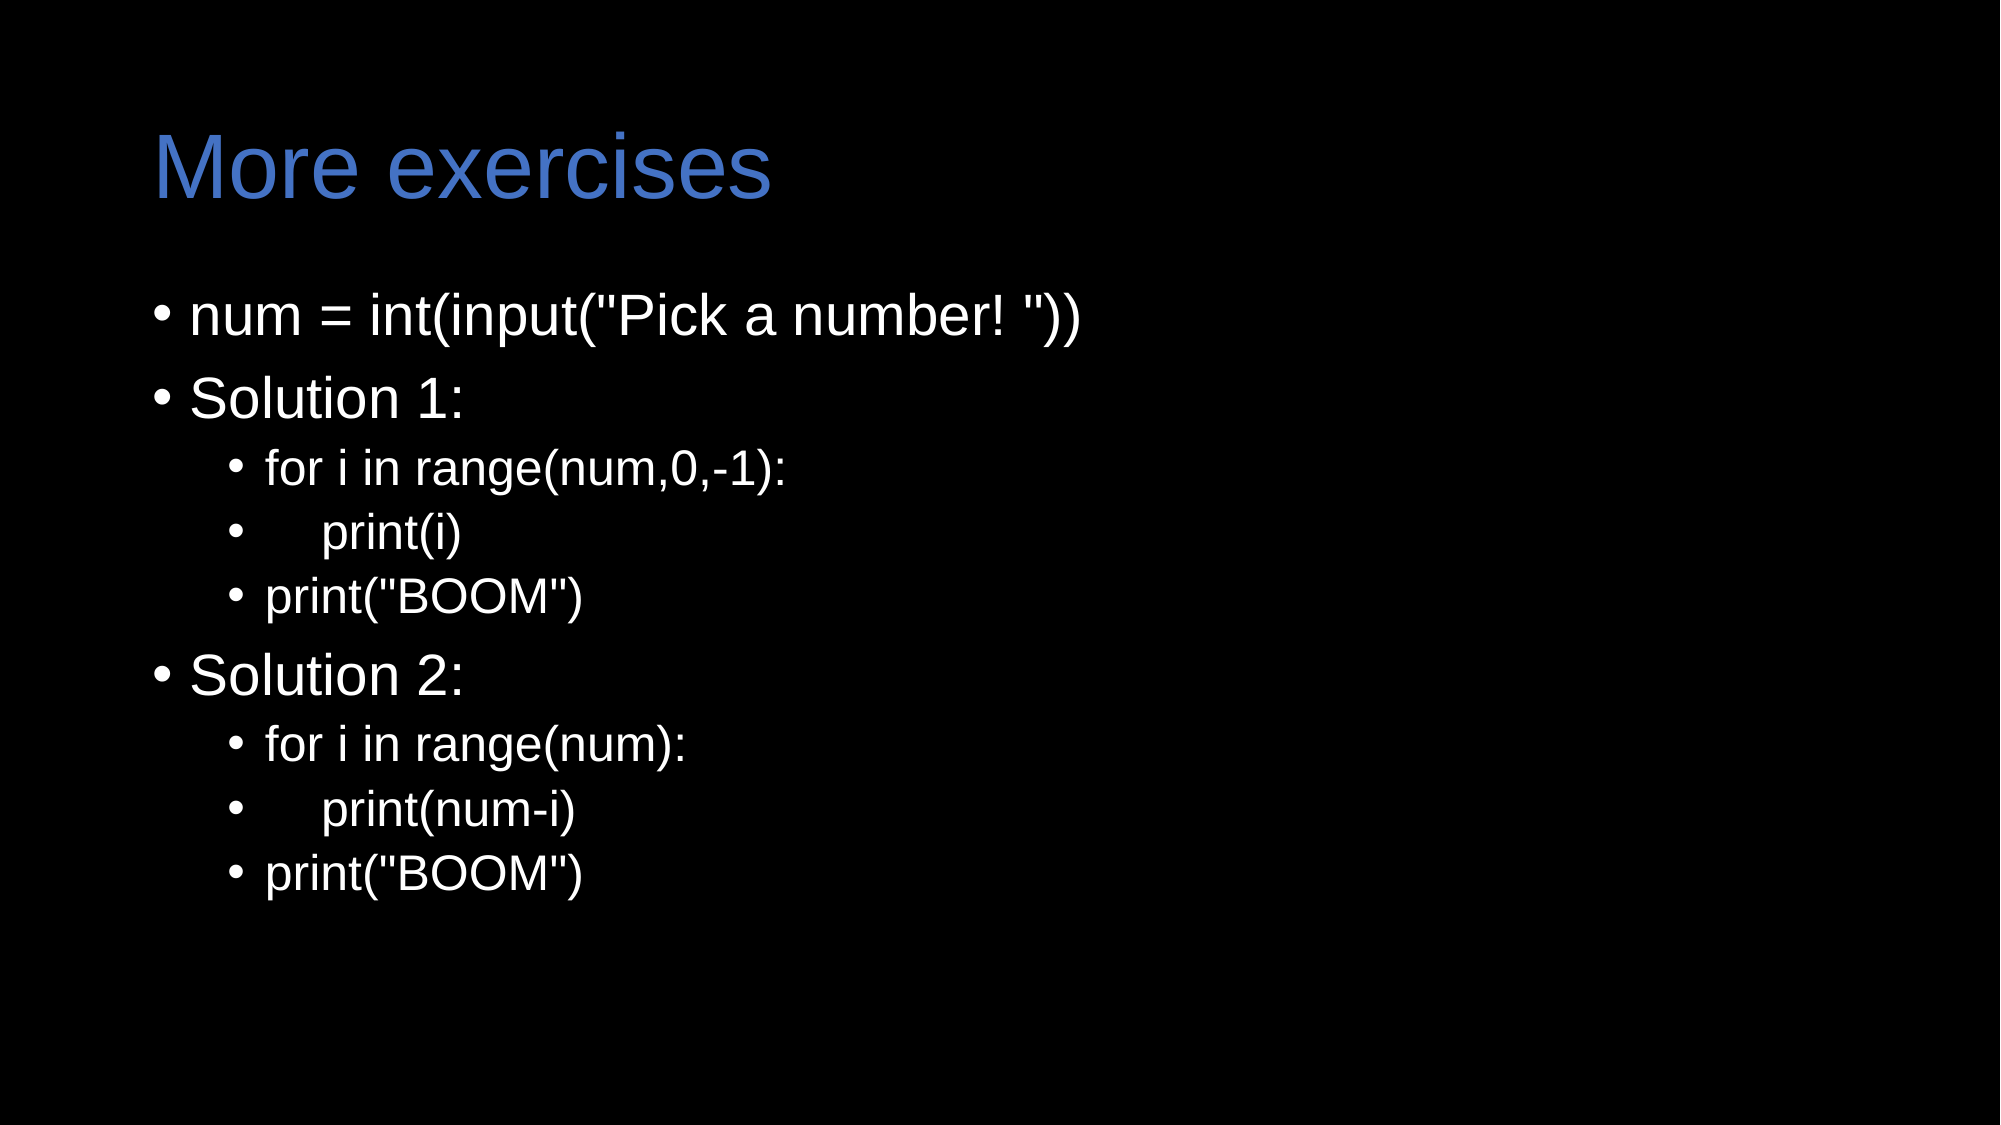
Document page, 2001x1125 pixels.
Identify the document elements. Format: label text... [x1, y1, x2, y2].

title More exercises [137, 59, 1863, 277]
list num = int(input("Pick a number! ")) Solution 1: for i in range(num,0,-1): print(i) print("BOOM") Solution 2: for i in range(num): print(num-i) print("BOOM") [137, 277, 1863, 992]
